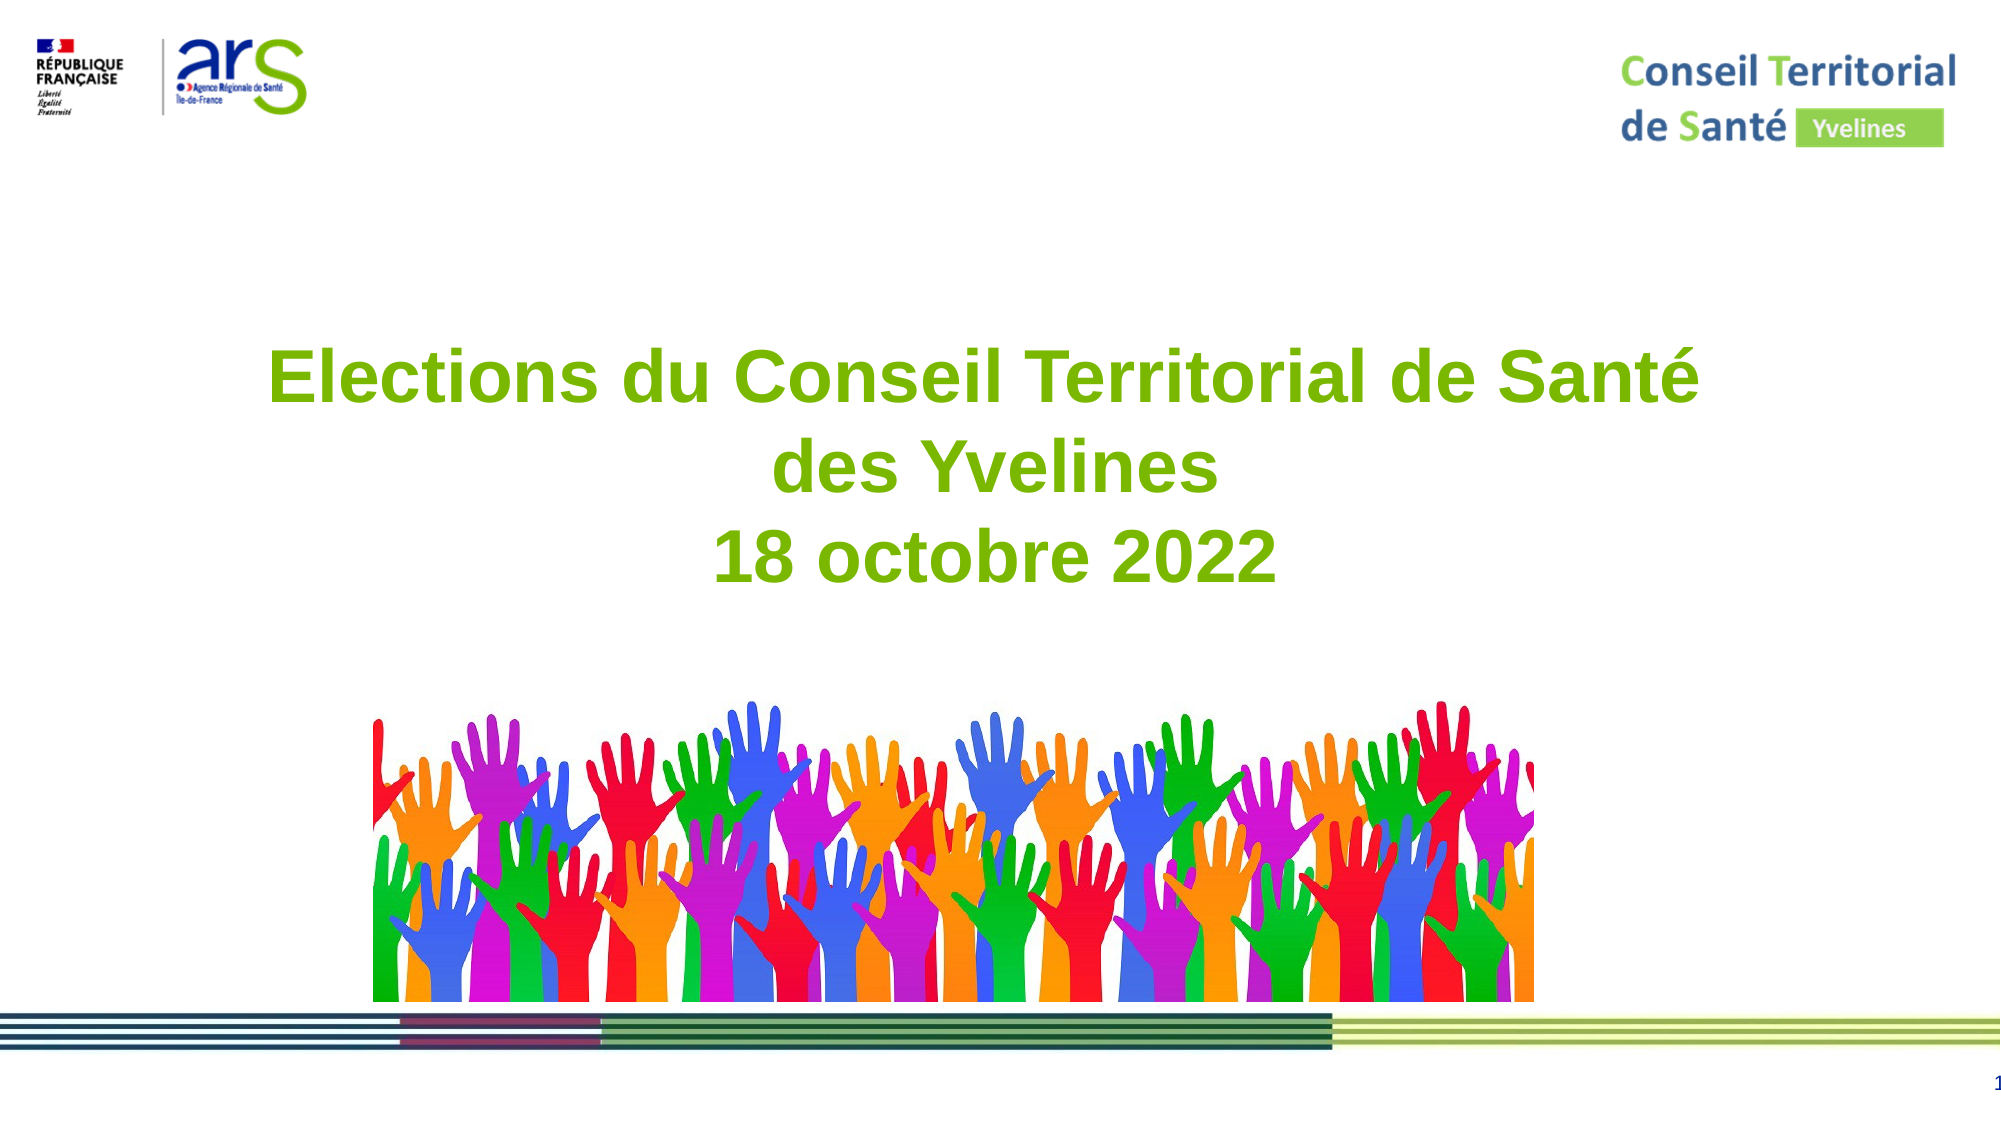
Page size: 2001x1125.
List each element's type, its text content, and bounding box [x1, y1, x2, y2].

picture [35, 37, 326, 118]
picture [0, 642, 2000, 1063]
picture [1591, 5, 1993, 189]
text_box Elections du Conseil Territorial de Santé des Yvelines 18 octobre 2022 [252, 319, 1739, 605]
